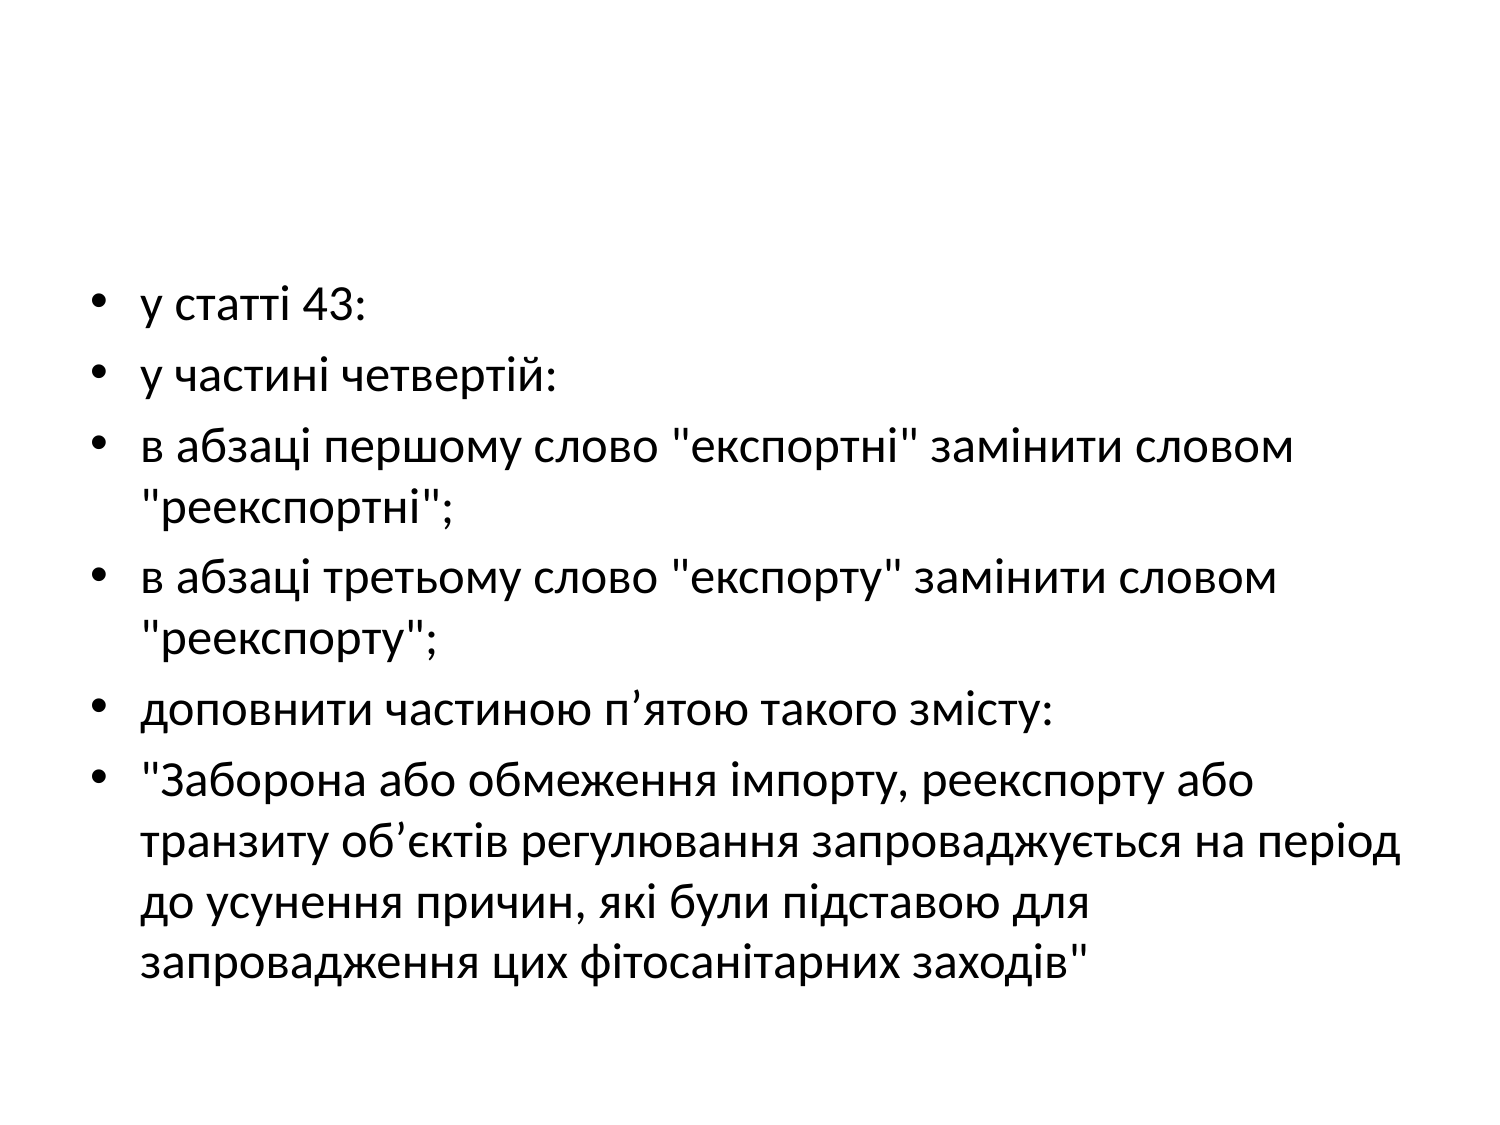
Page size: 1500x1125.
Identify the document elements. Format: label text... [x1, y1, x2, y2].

list у статті 43: у частині четвертій: в абзаці першому слово "експортні" замінити словом "реекспортні"; в абзаці третьому слово "експорту" замінити словом "реекспорту"; доповнити частиною п’ятою такого змісту: "Заборона або обмеження імпорту, реекспорту або транзиту об’єктів регулювання запроваджується на період до усунення причин, які були підставою для запровадження цих фітосанітарних заходів" [75, 262, 1425, 1005]
